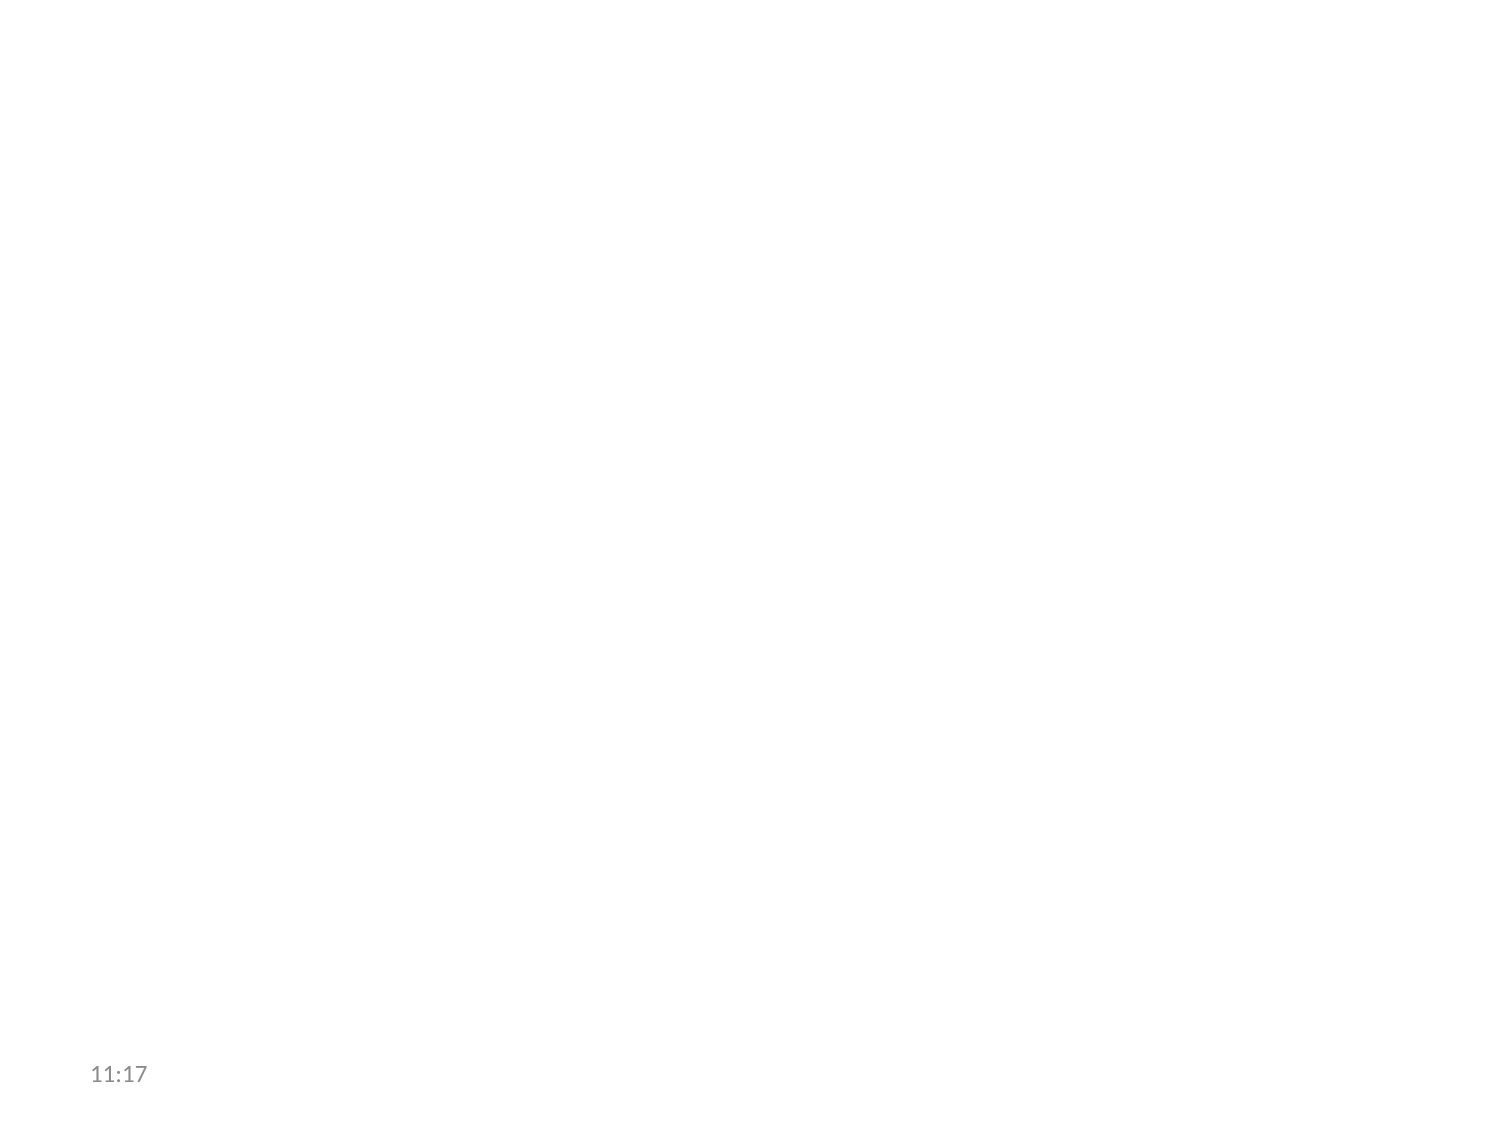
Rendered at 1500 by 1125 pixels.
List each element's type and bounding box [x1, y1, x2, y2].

slide_number [75, 1042, 425, 1103]
